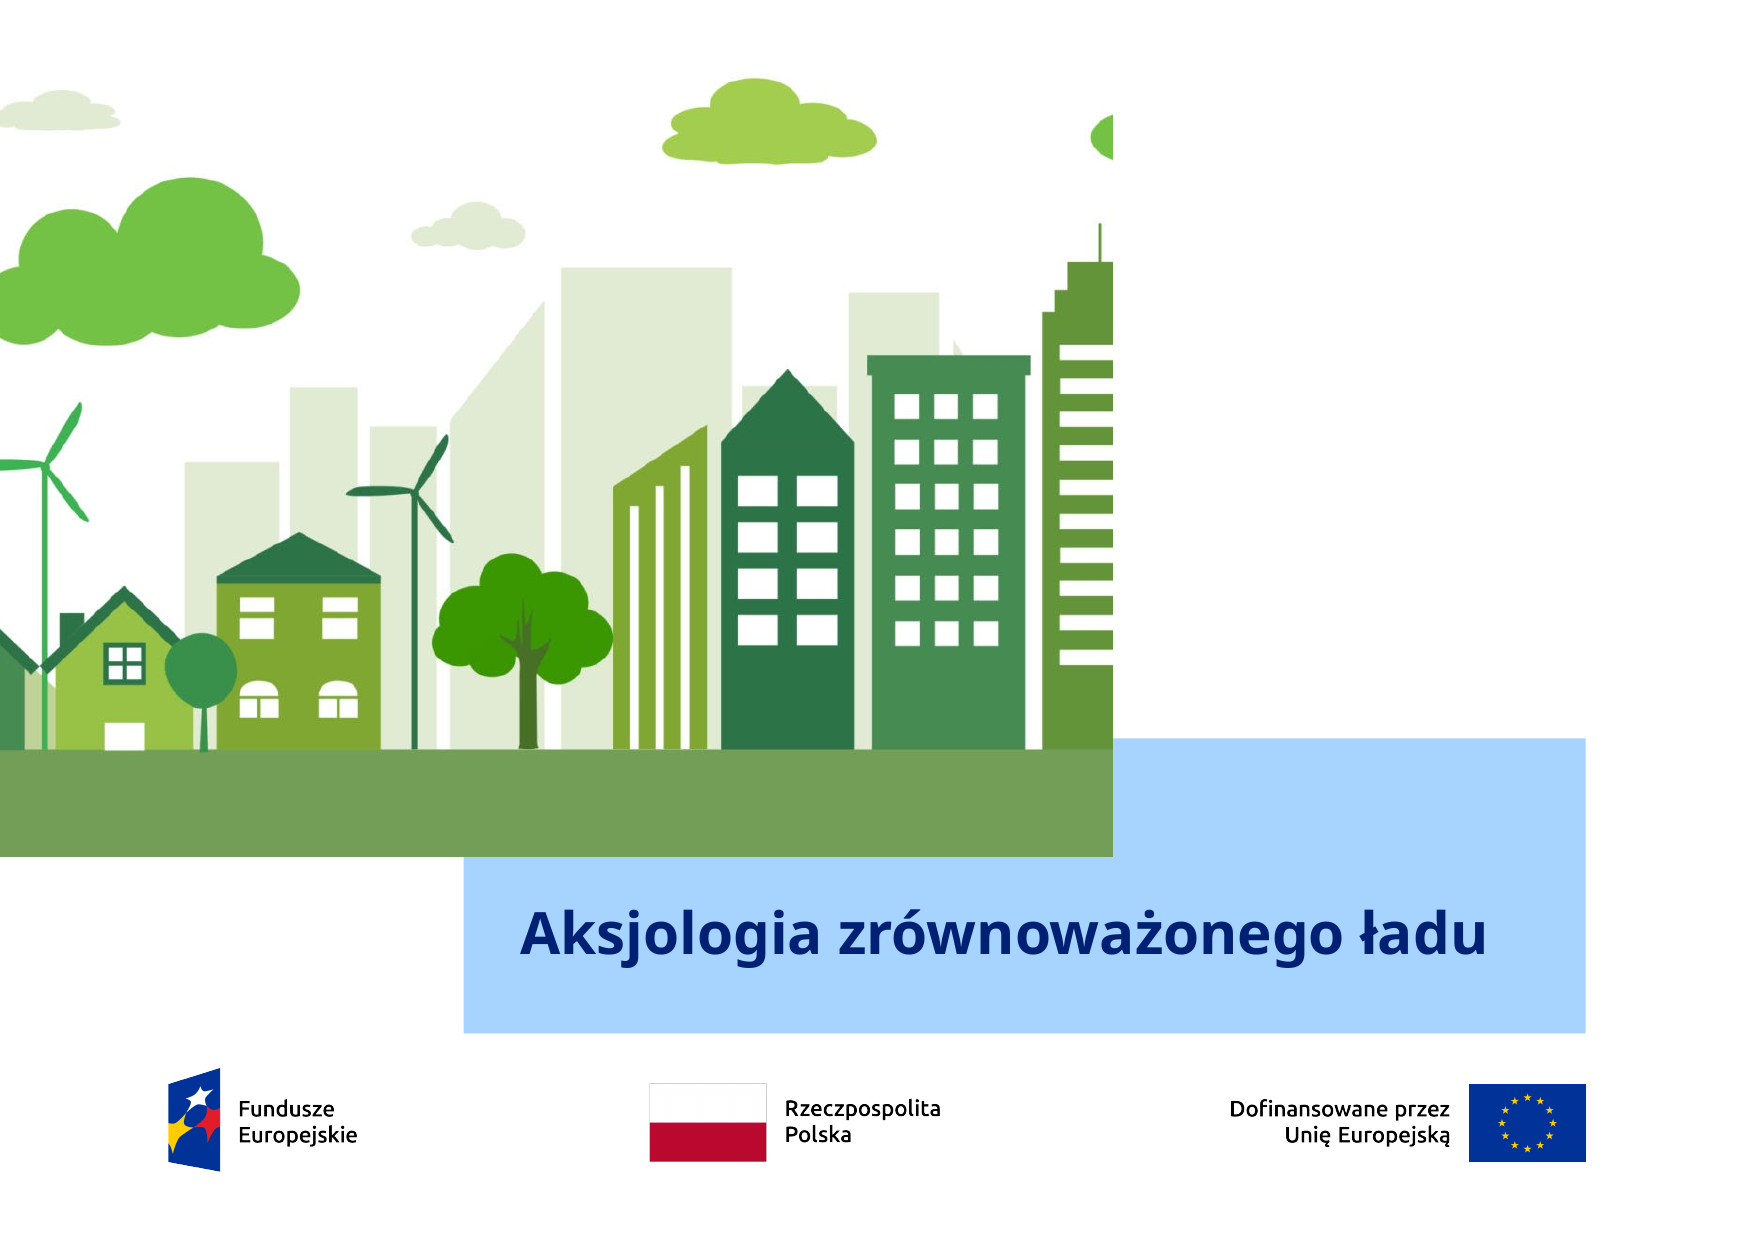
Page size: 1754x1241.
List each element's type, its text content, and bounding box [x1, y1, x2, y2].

picture [1192, 1045, 1625, 1201]
picture [129, 1045, 396, 1201]
picture [0, 0, 1114, 857]
title Aksjologia zrównoważonego ładu [520, 878, 1527, 1022]
picture [610, 1044, 979, 1201]
